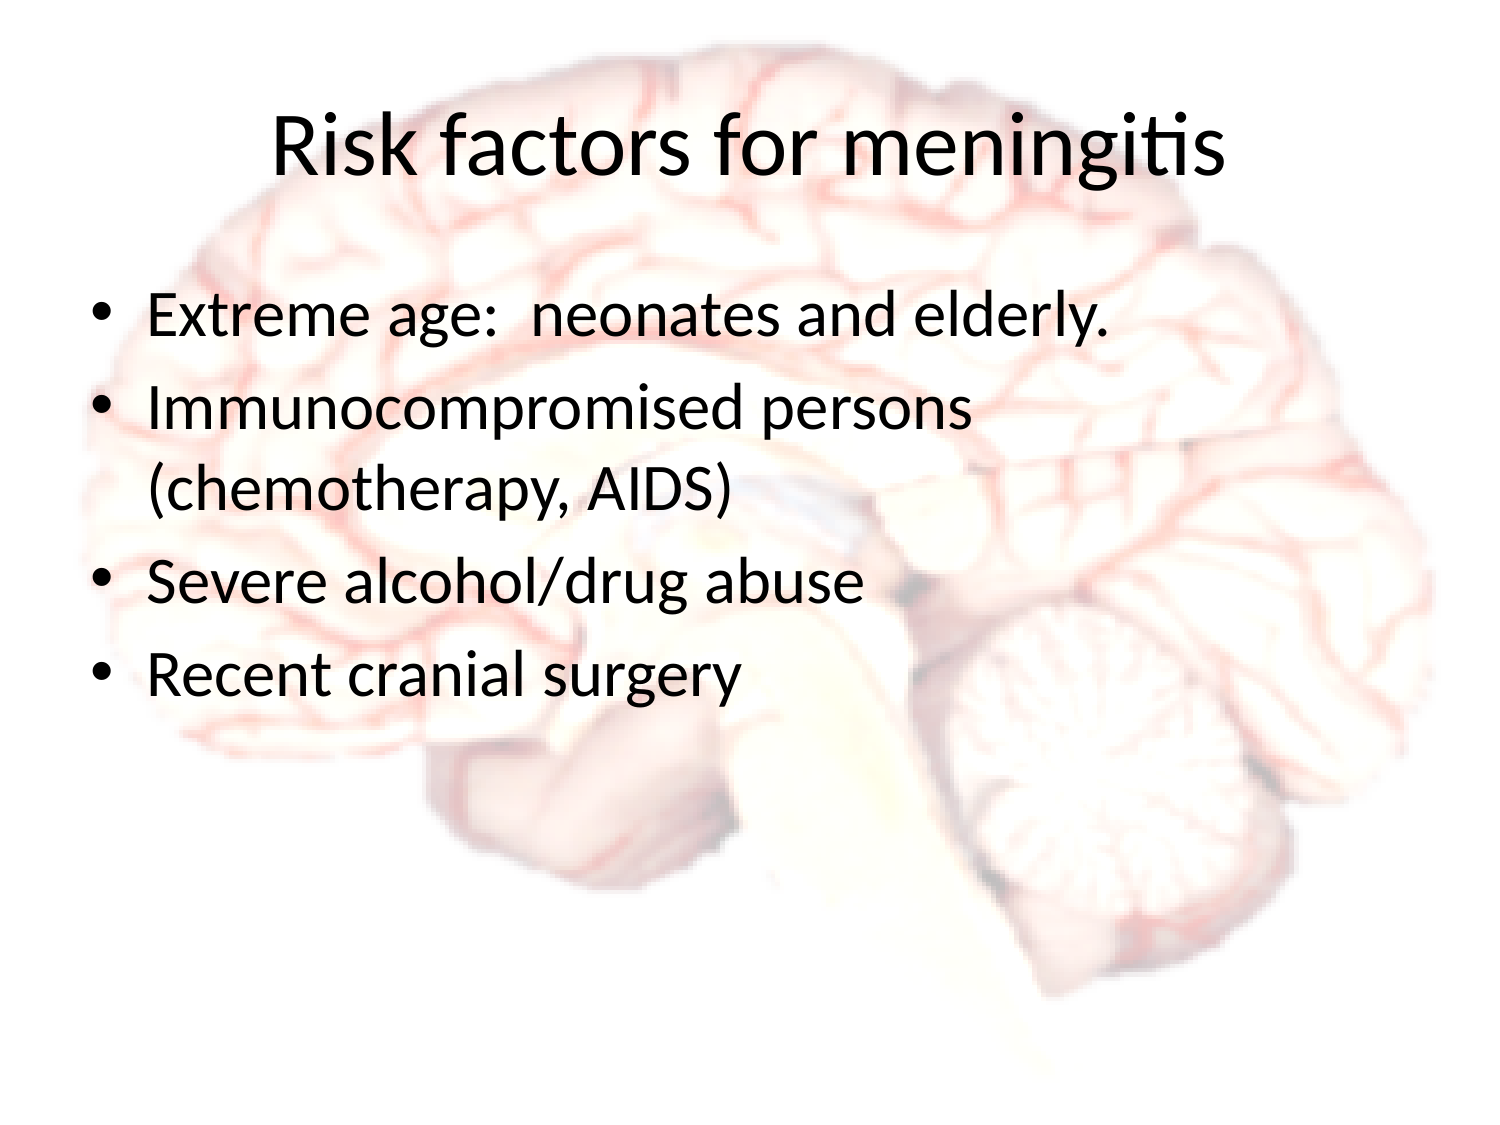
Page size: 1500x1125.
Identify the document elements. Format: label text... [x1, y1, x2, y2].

list Extreme age: neonates and elderly. Immunocompromised persons (chemotherapy, AIDS) Severe alcohol/drug abuse Recent cranial surgery [75, 262, 1425, 763]
title Risk factors for meningitis [75, 45, 1425, 233]
